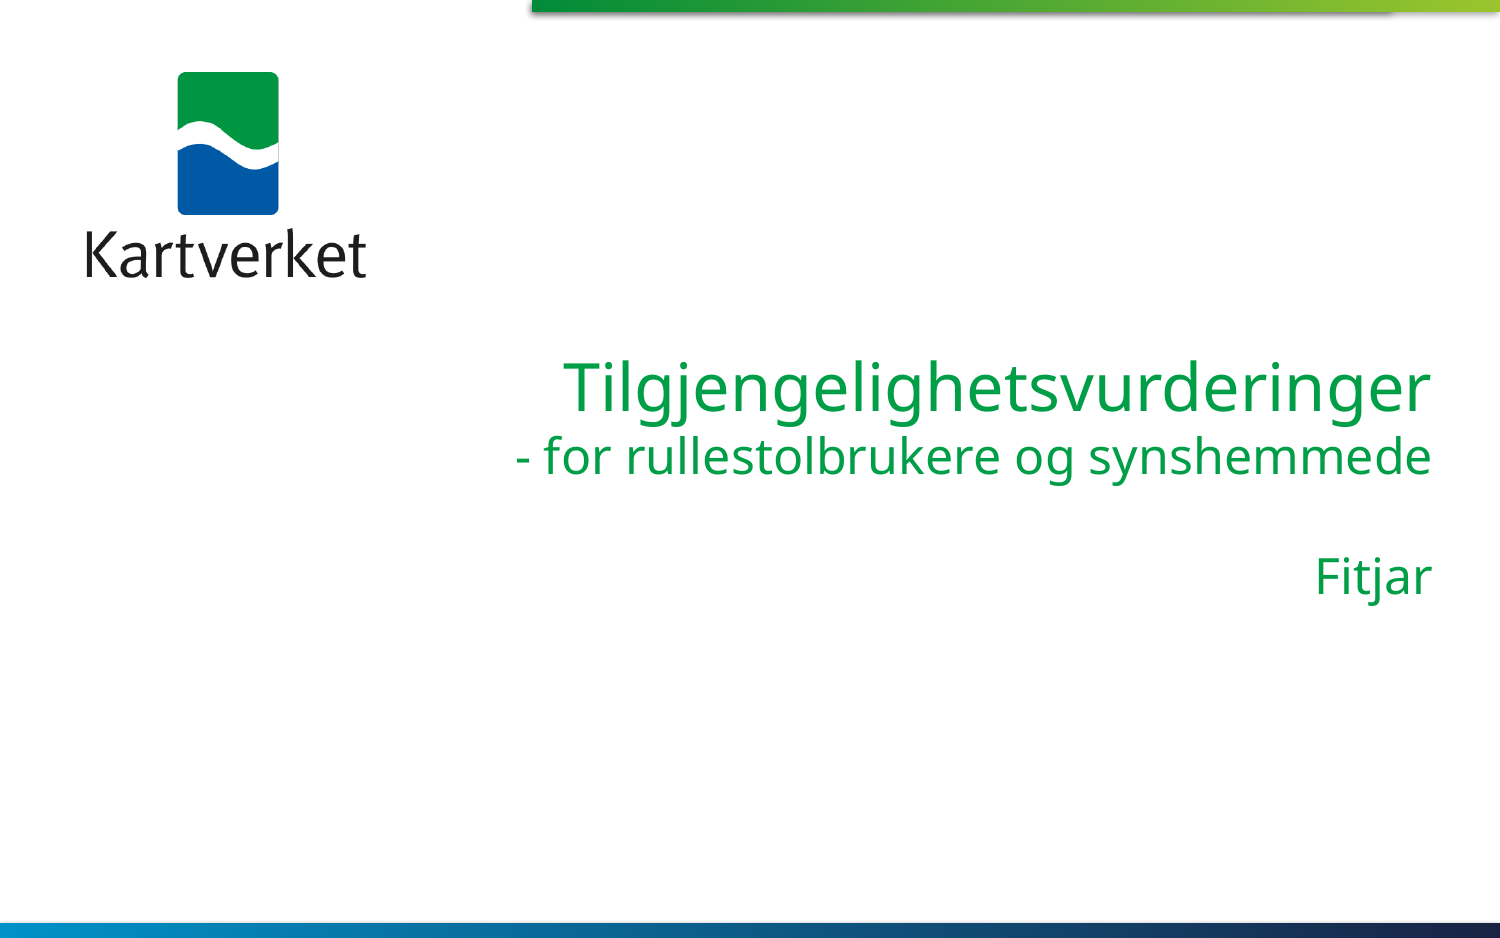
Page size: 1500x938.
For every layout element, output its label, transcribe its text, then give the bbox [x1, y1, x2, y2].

text_box Tilgjengelighetsvurderinger - for rullestolbrukere og synshemmede Fitjar [66, 337, 1449, 613]
